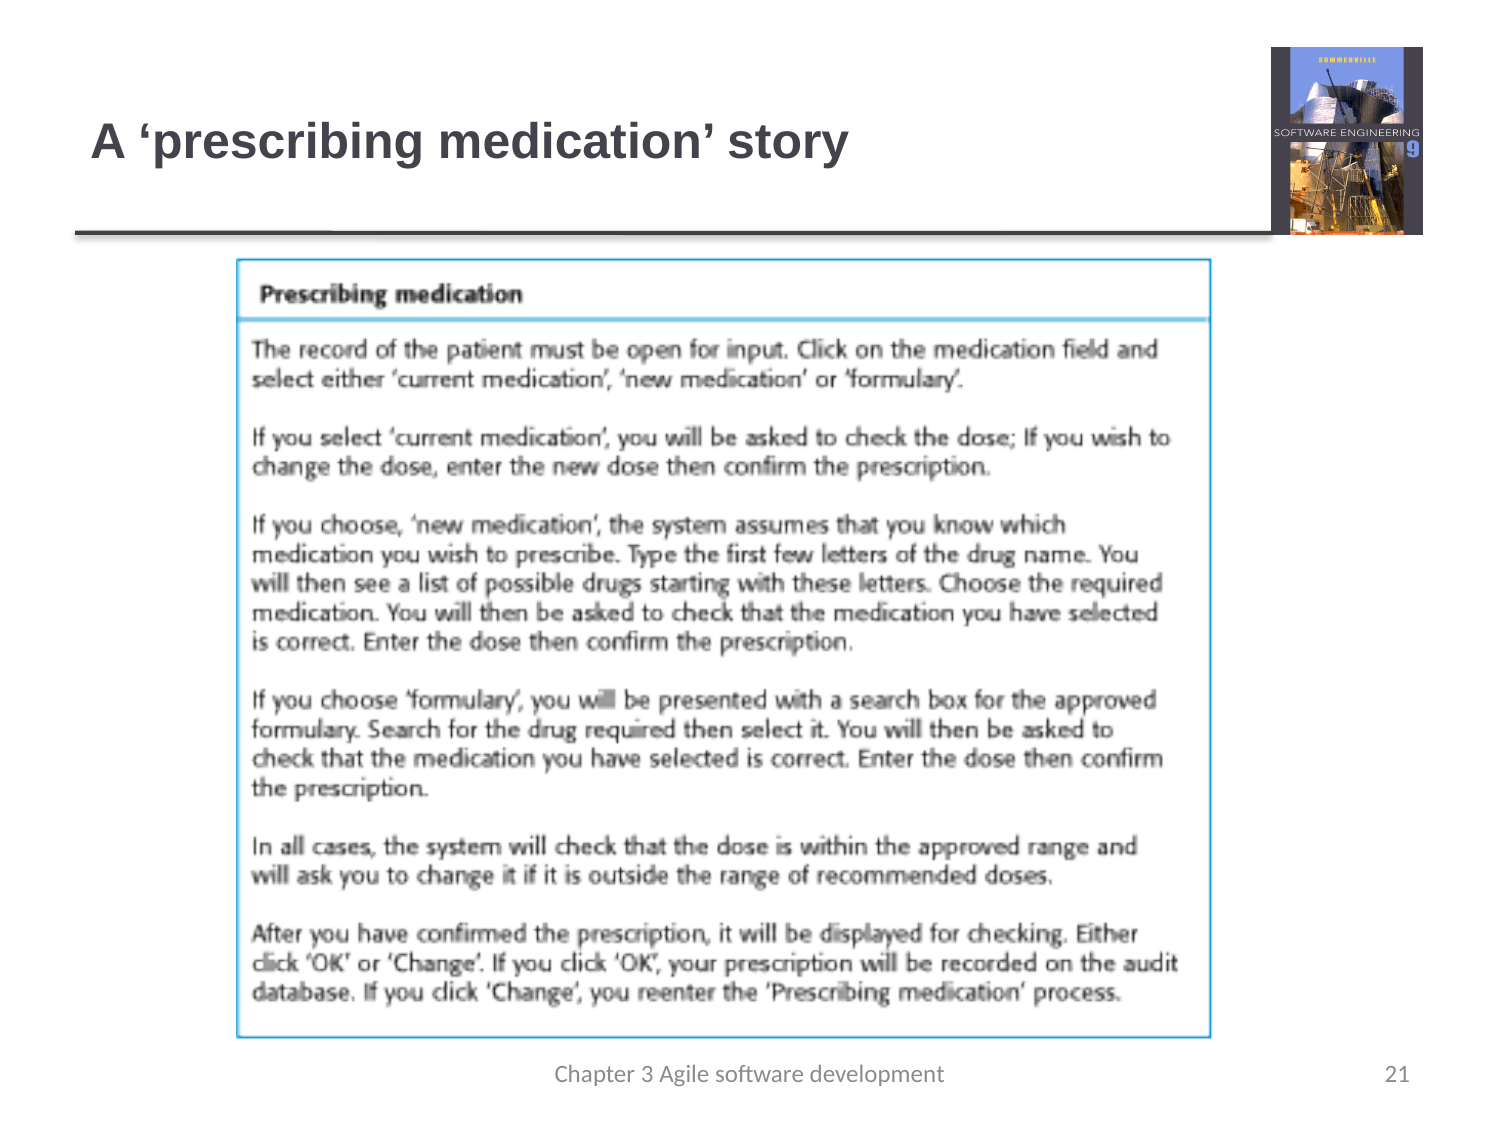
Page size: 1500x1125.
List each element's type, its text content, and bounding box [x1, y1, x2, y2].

picture [236, 256, 1216, 1043]
slide_number 21 [1074, 1042, 1425, 1103]
footer Chapter 3 Agile software development [512, 1051, 988, 1103]
picture [1272, 47, 1423, 235]
title A ‘prescribing medication’ story [74, 44, 1272, 233]
